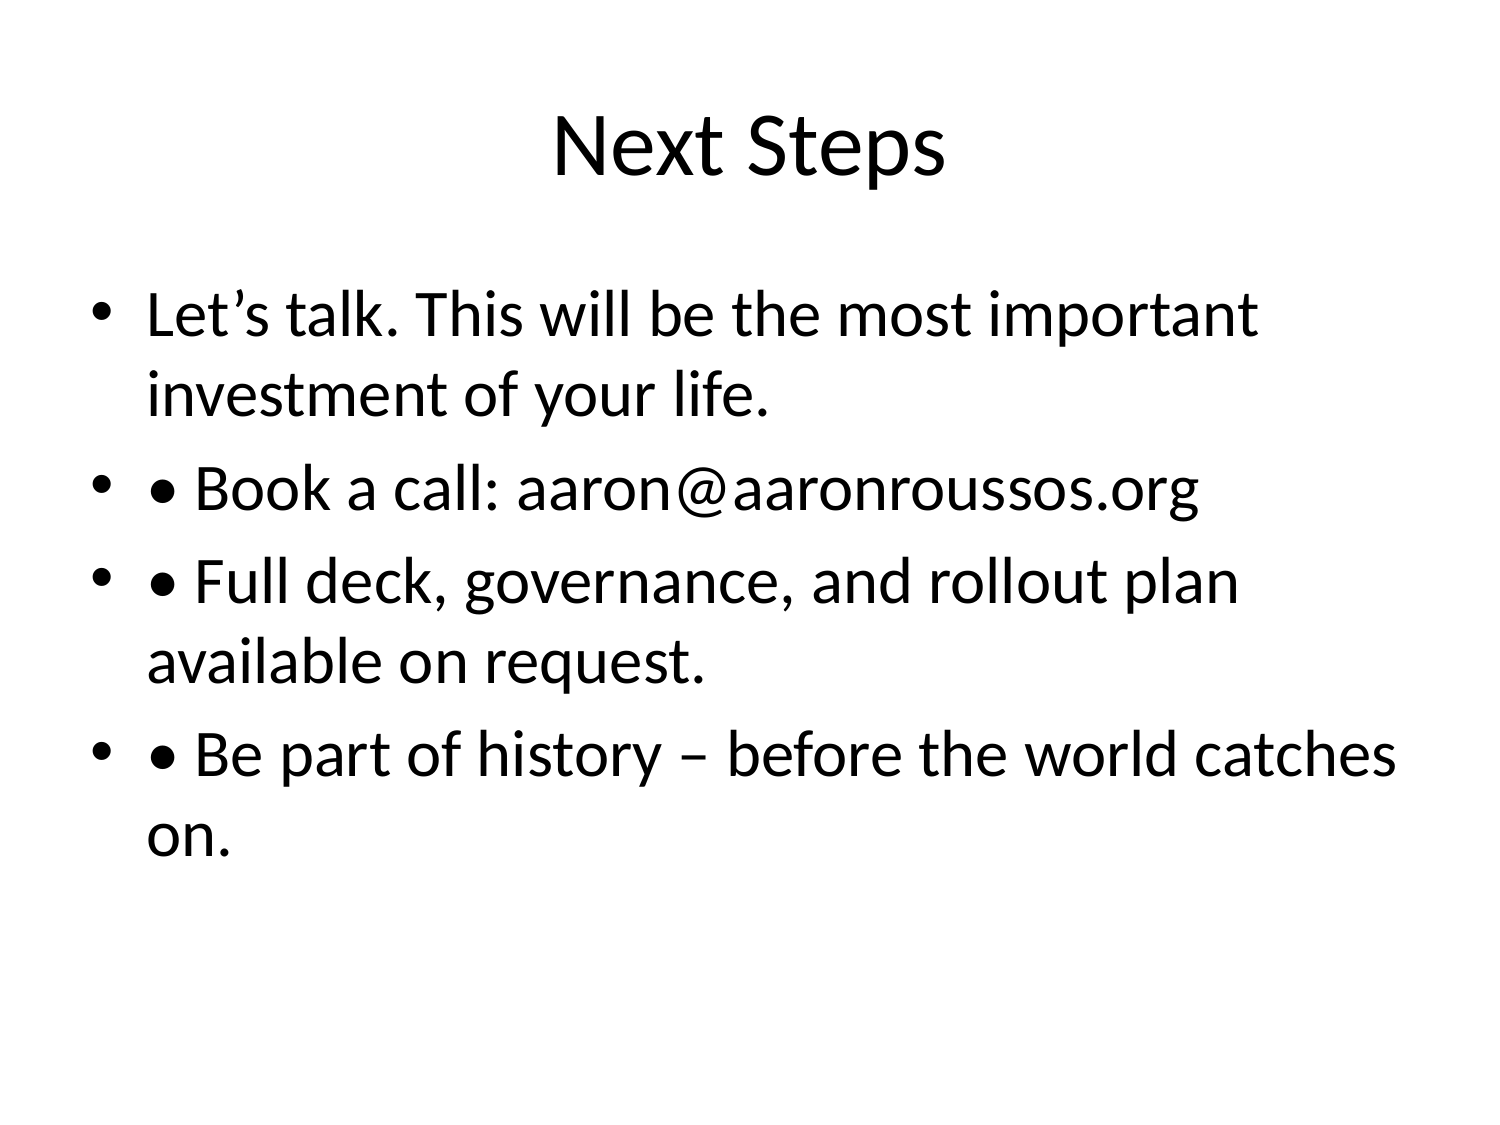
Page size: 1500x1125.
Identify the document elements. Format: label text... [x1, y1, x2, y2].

title Next Steps [75, 45, 1425, 233]
list Let’s talk. This will be the most important investment of your life. • Book a call: aaron@aaronroussos.org • Full deck, governance, and rollout plan available on request. • Be part of history – before the world catches on. [75, 262, 1425, 1005]
